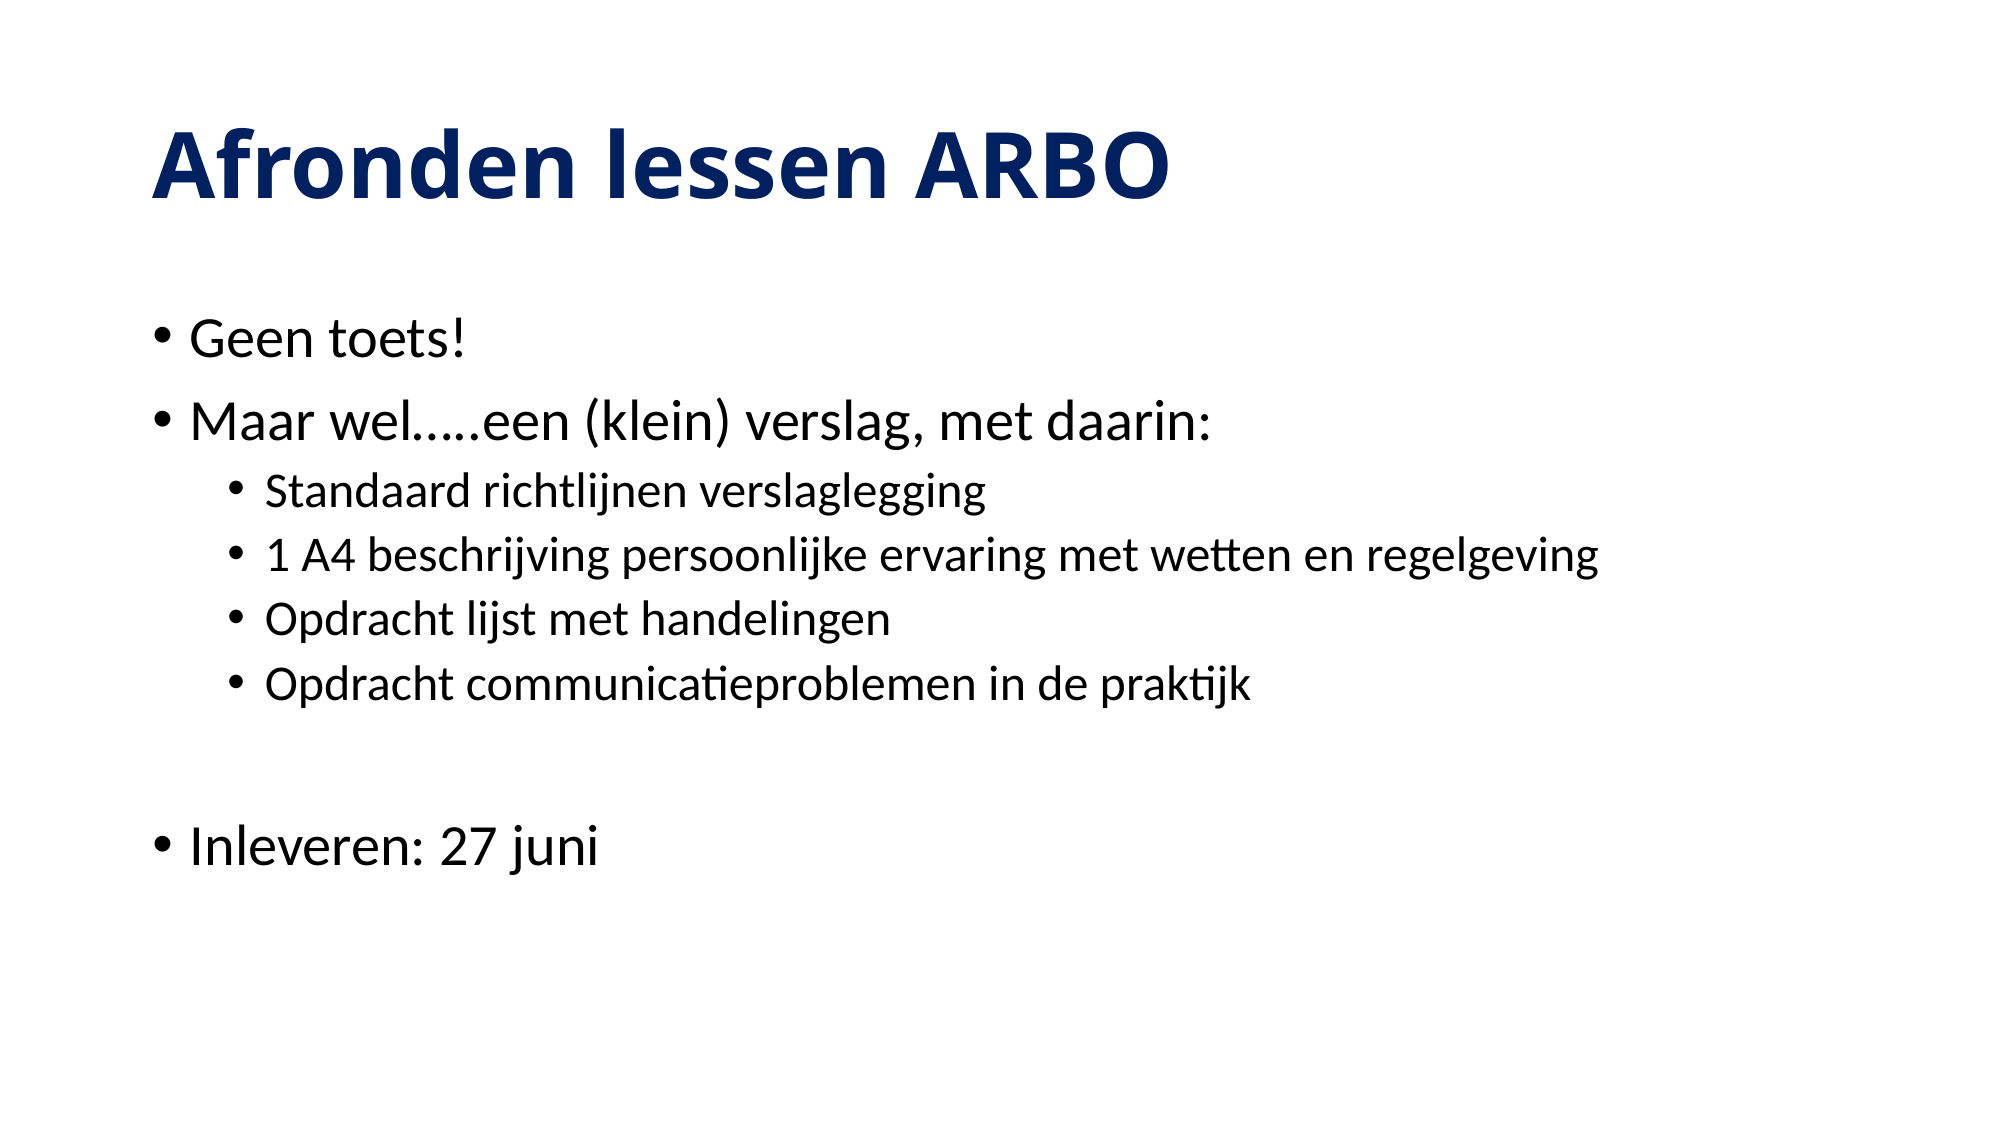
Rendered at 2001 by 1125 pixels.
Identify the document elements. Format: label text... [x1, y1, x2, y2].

title Afronden lessen ARBO [137, 59, 1863, 278]
list Geen toets! Maar wel…..een (klein) verslag, met daarin: Standaard richtlijnen verslaglegging 1 A4 beschrijving persoonlijke ervaring met wetten en regelgeving Opdracht lijst met handelingen Opdracht communicatieproblemen in de praktijk Inleveren: 27 juni [137, 299, 1863, 1014]
